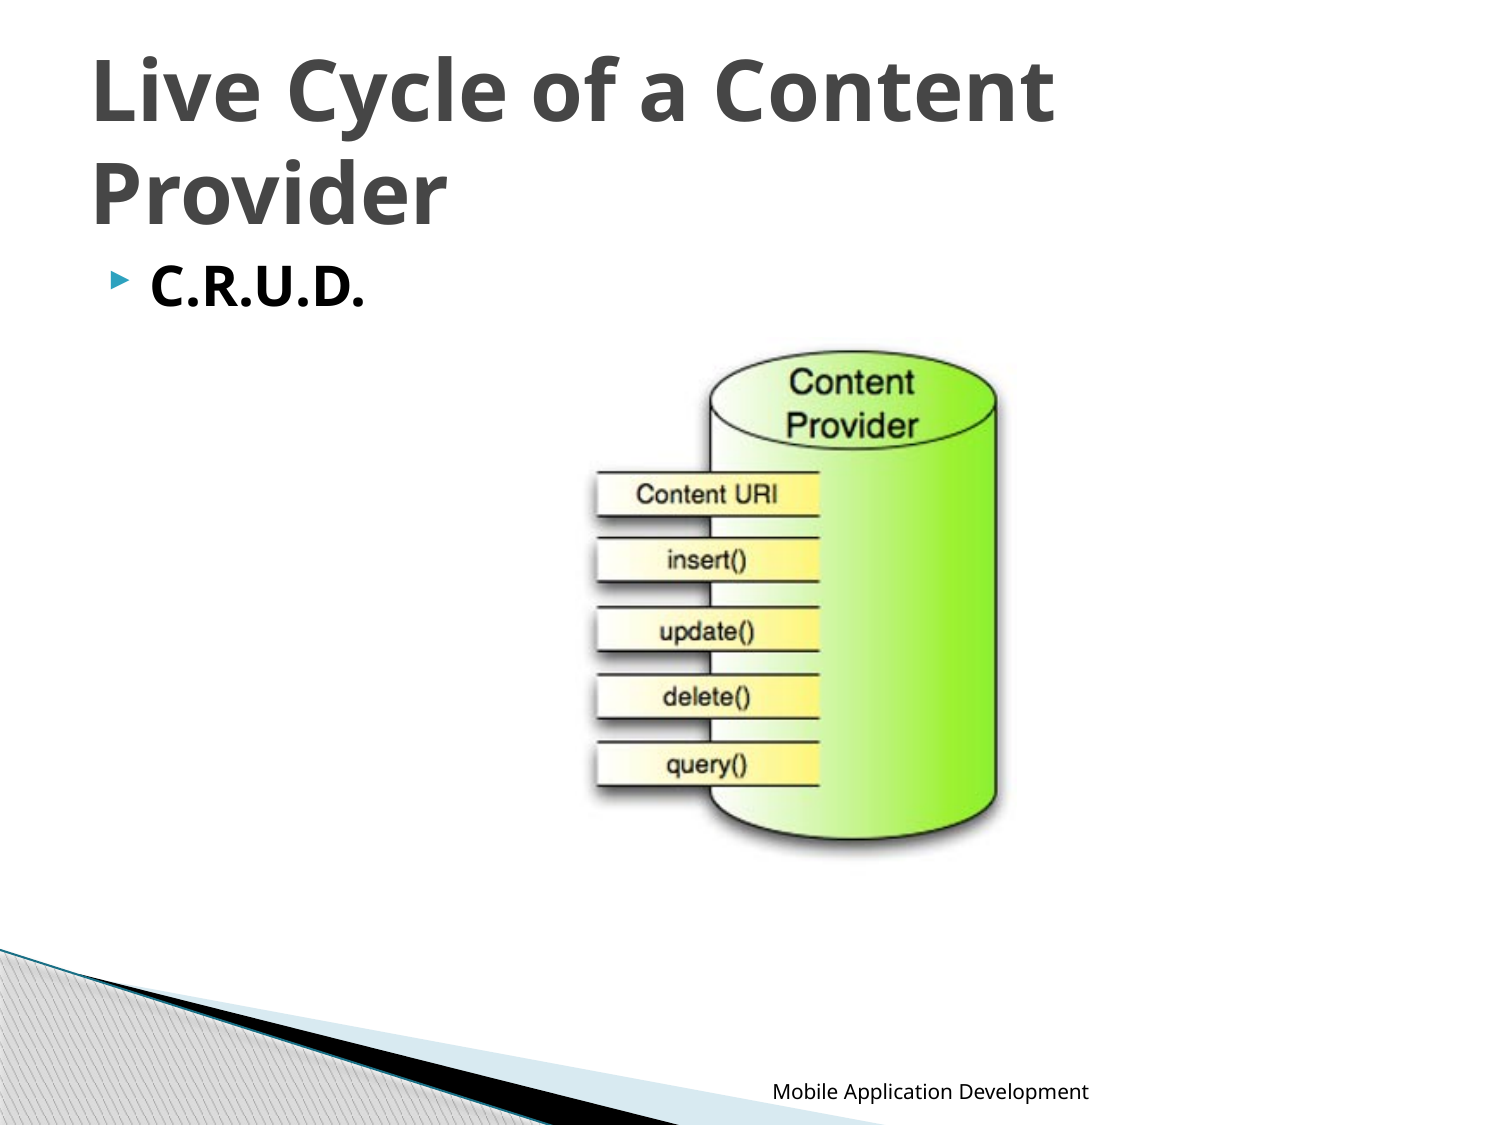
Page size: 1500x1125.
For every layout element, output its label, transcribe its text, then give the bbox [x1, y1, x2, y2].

title Live Cycle of a Content Provider [75, 45, 1425, 233]
list C.R.U.D. [75, 243, 1425, 986]
picture [575, 337, 1017, 908]
footer Mobile Application Development [718, 1051, 1105, 1112]
